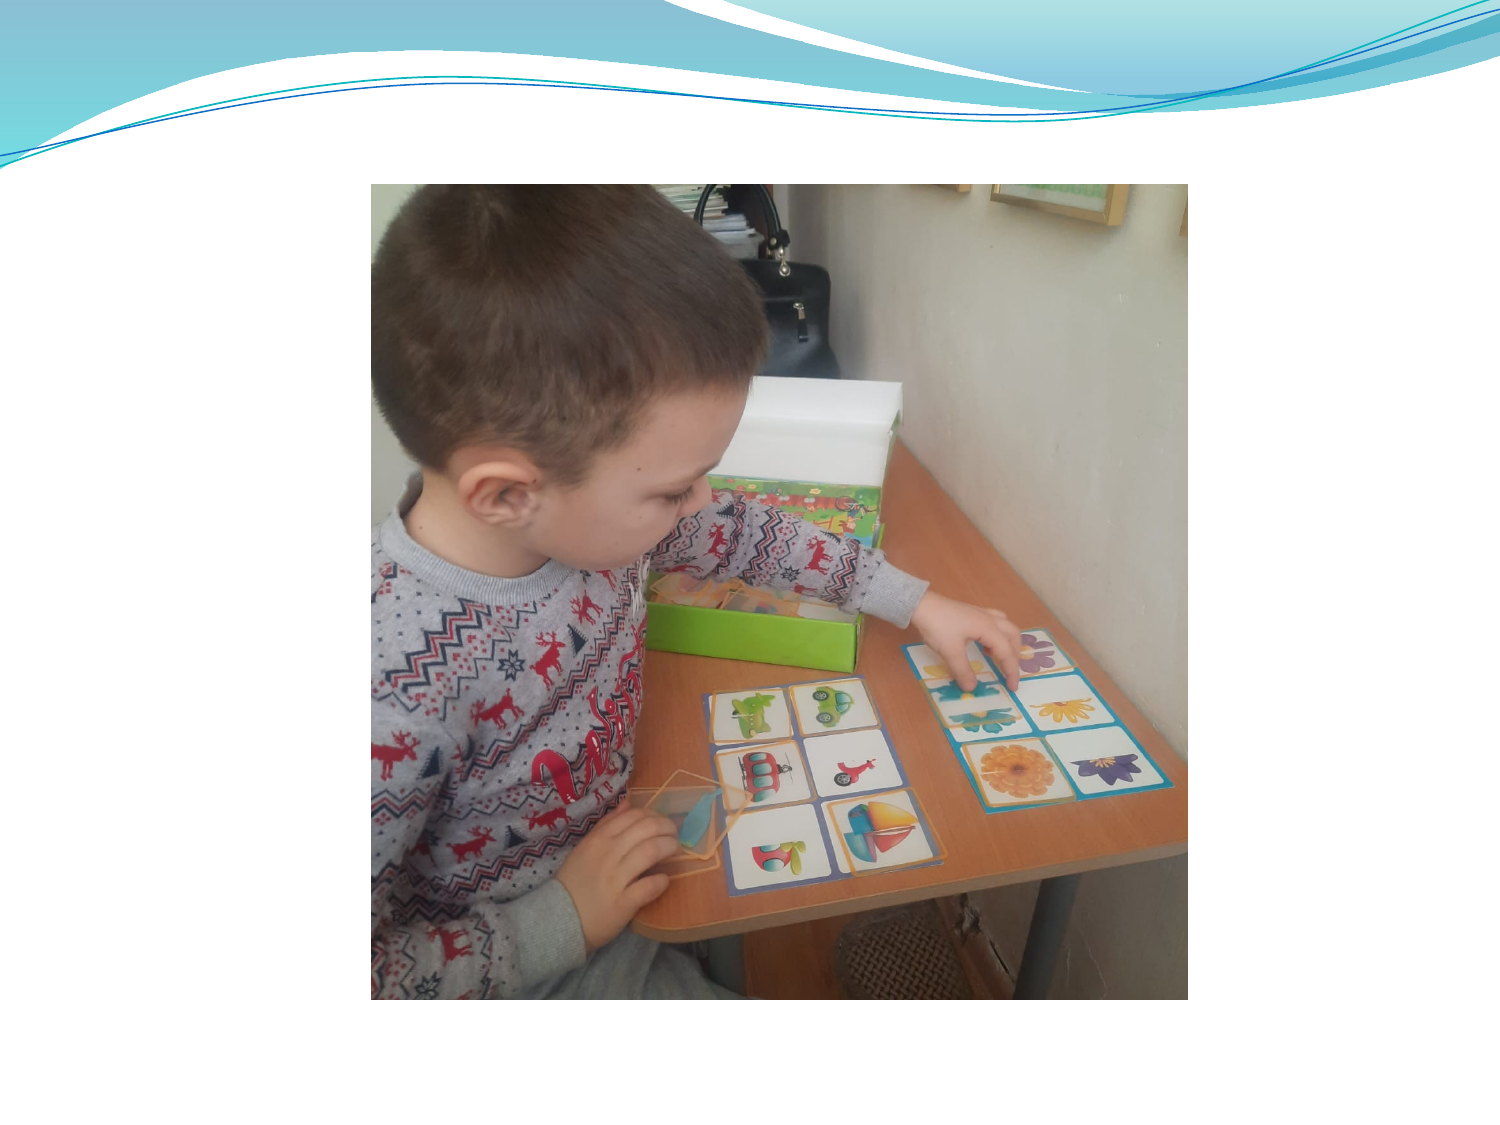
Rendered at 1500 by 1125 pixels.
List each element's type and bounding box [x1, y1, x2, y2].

picture [371, 184, 1188, 1000]
